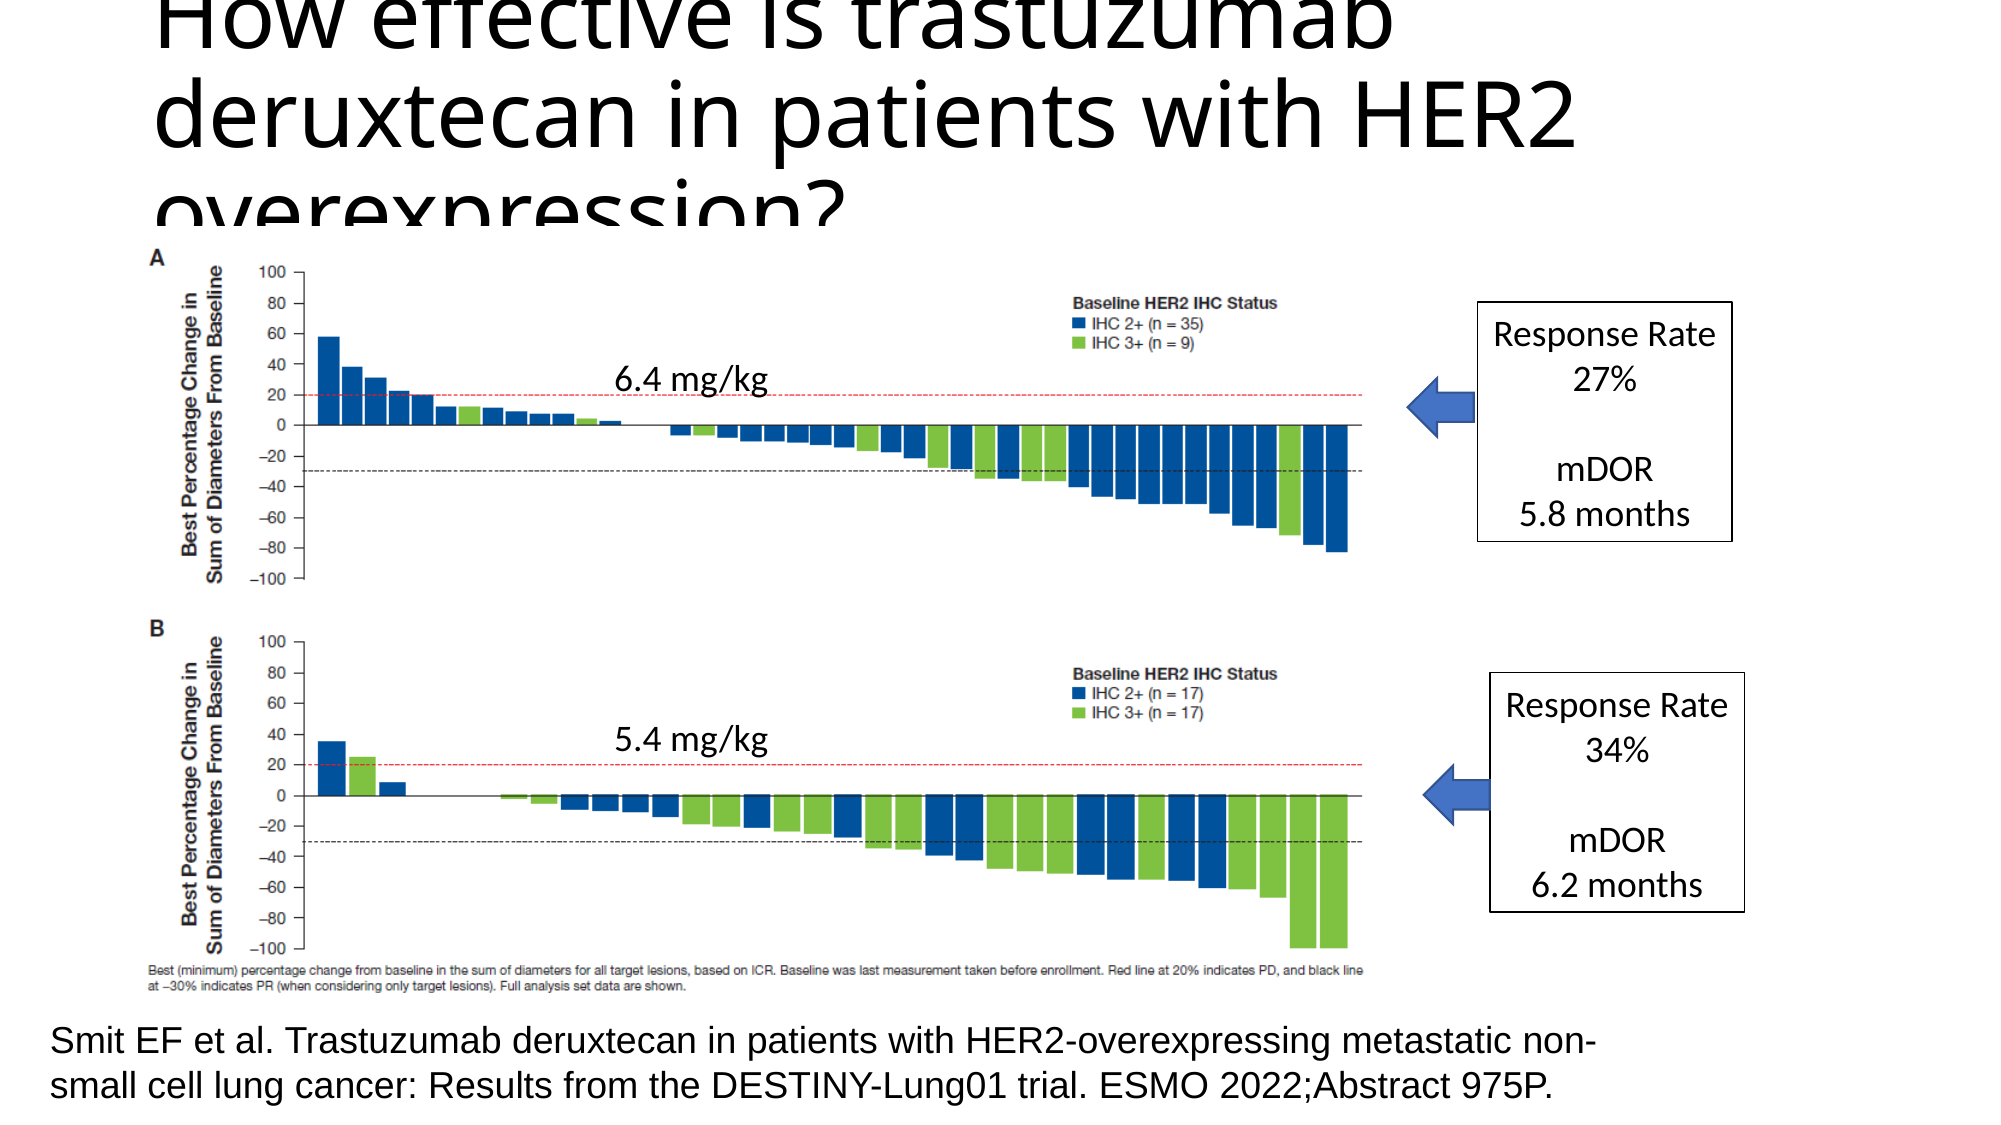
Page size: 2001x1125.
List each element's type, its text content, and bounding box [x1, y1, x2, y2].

text_box Smit EF et al. Trastuzumab deruxtecan in patients with HER2-overexpressing metastatic non-small cell lung cancer: Results from the DESTINY-Lung01 trial. ESMO 2022;Abstract 975P. [34, 1008, 1632, 1114]
text_box Response Rate 27% mDOR 5.8 months [1477, 301, 1733, 542]
picture [134, 226, 1385, 1011]
title How effective is trastuzumab deruxtecan in patients with HER2 overexpression? [137, 8, 1863, 227]
text_box [1406, 375, 1475, 440]
text_box [1422, 763, 1491, 827]
text_box Response Rate 34% mDOR 6.2 months [1489, 672, 1745, 913]
